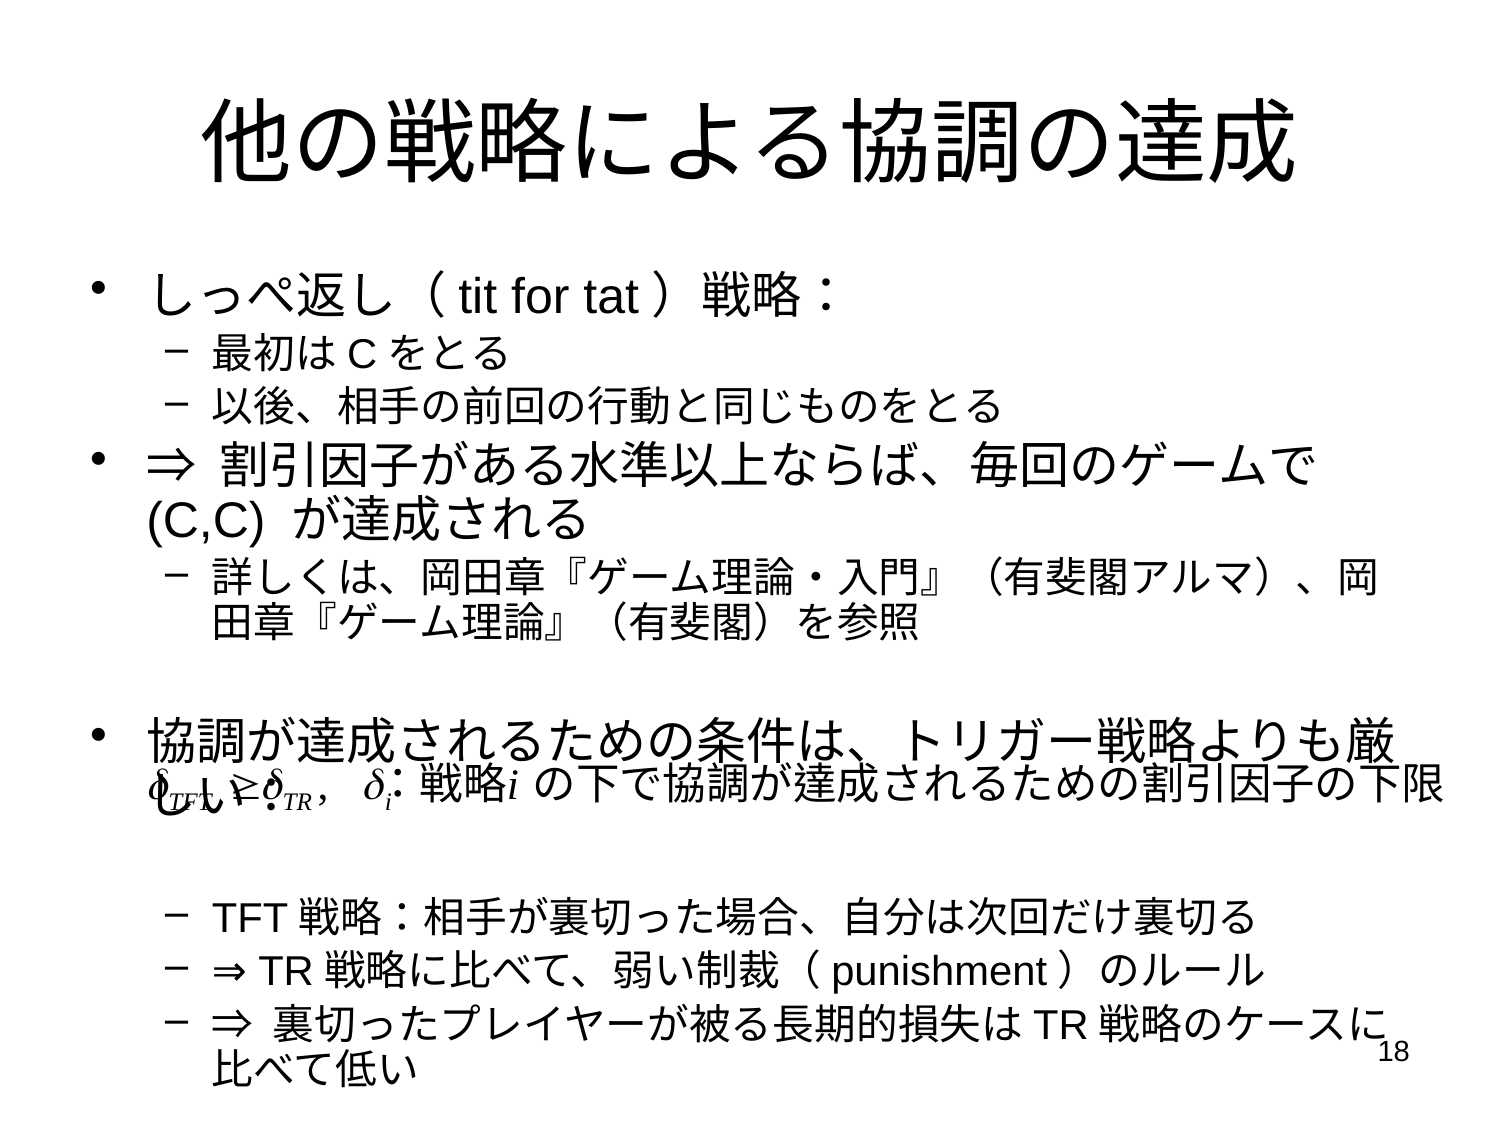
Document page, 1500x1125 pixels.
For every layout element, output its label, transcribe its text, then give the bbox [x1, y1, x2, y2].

list しっぺ返し（tit for tat）戦略： 最初はCをとる 以後、相手の前回の行動と同じものをとる ⇒ 割引因子がある水準以上ならば、毎回のゲームで (C,C) が達成される 詳しくは、岡田章『ゲーム理論・入門』（有斐閣アルマ）、岡田章『ゲーム理論』（有斐閣）を参照 協調が達成されるための条件は、トリガー戦略よりも厳しい： TFT戦略：相手が裏切った場合、自分は次回だけ裏切る ⇒ TR戦略に比べて、弱い制裁（punishment）のルール ⇒ 裏切ったプレイヤーが被る長期的損失はTR戦略のケースに比べて低い [75, 262, 1425, 1071]
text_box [140, 755, 1453, 820]
slide_number 18 [1074, 1024, 1426, 1103]
title 他の戦略による協調の達成 [75, 45, 1425, 233]
